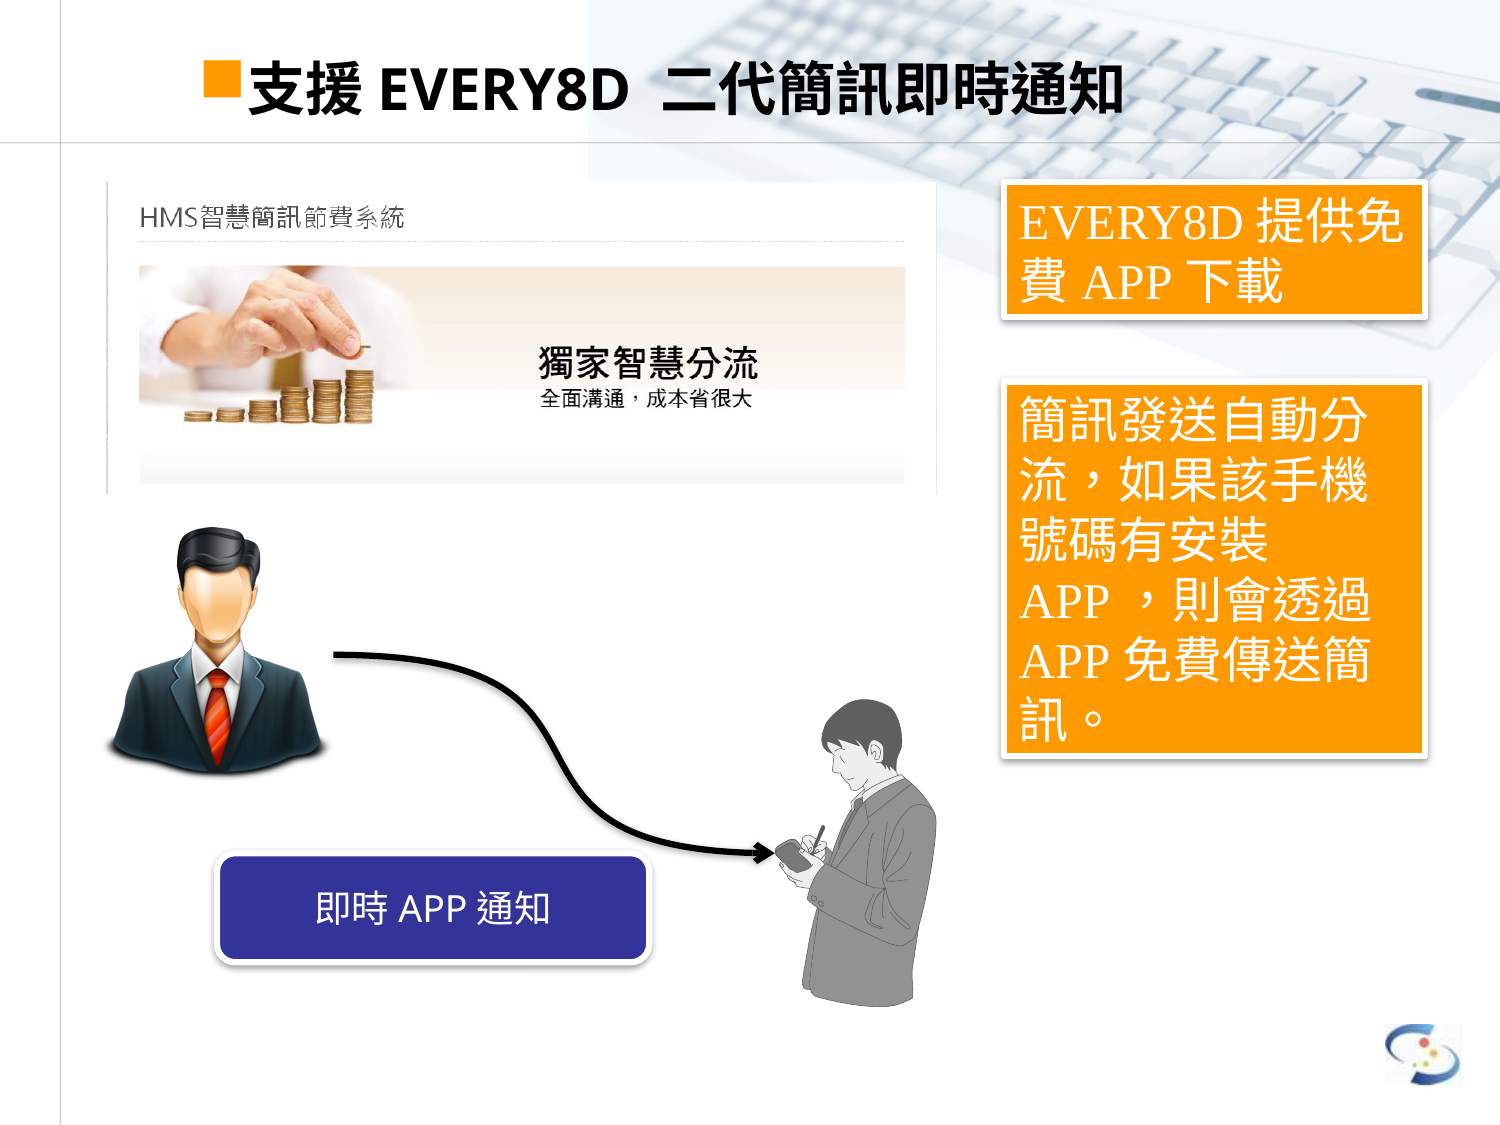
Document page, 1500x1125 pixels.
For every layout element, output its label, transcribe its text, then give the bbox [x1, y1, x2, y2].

text_box EVERY8D提供免費APP下載 [1001, 179, 1428, 320]
picture [588, 0, 1500, 142]
picture [774, 699, 937, 1008]
text_box 即時APP通知 [213, 850, 653, 966]
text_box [333, 654, 775, 854]
picture [100, 527, 334, 783]
title 支援EVERY8D 二代簡訊即時通知 [74, 44, 1426, 144]
picture [1385, 1024, 1465, 1090]
text_box 簡訊發送自動分流，如果該手機號碼有安裝APP，則會透過APP免費傳送簡訊。 [1001, 378, 1428, 759]
picture [105, 144, 1500, 494]
